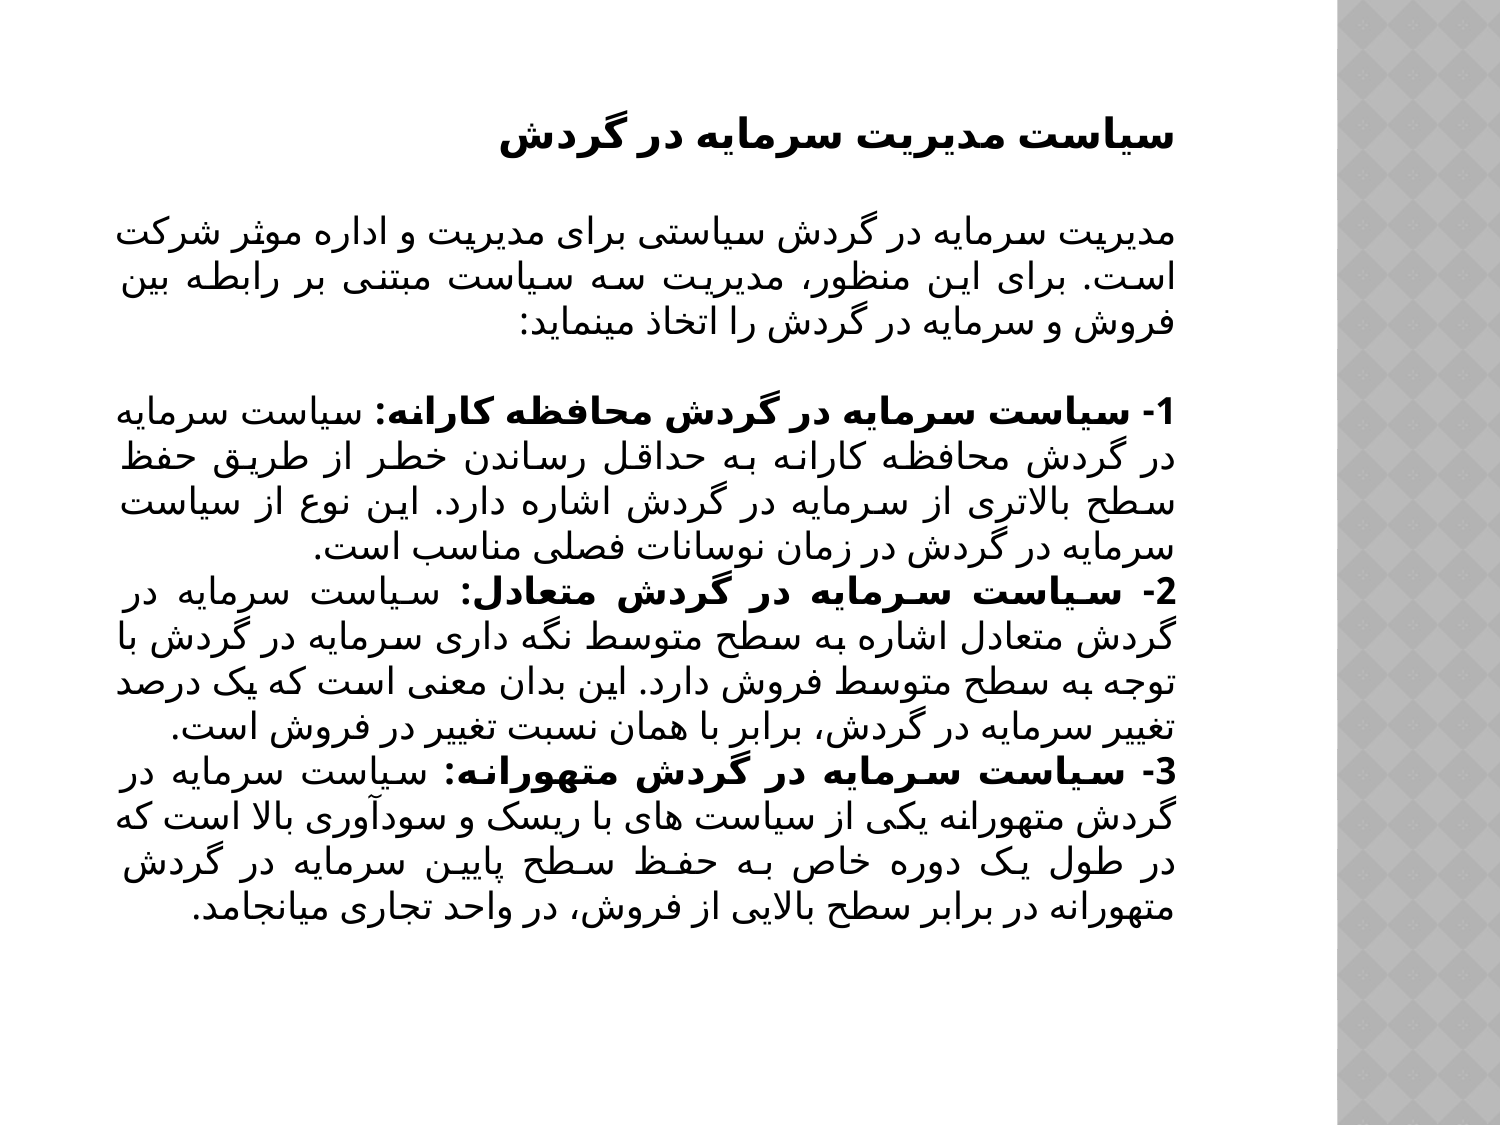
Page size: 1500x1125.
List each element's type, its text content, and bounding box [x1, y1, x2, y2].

text_box سیاست مدیریت سرمایه در گردش مدیریت سرمایه در گردش سیاستی برای مدیریت و اداره موثر شرکت است. برای این منظور، مدیریت سه سیاست مبتنی بر رابطه بین فروش و سرمایه در گردش را اتخاذ می­نماید: 1- سیاست سرمایه در گردش محافظه کارانه: سیاست سرمایه در گردش محافظه کارانه به حداقل رساندن خطر از طریق حفظ سطح بالاتری از سرمایه در گردش اشاره دارد. این نوع از سیاست سرمایه در گردش در زمان نوسانات فصلی مناسب است. 2- ​​سیاست سرمایه در گردش متعادل: سیاست سرمایه در گردش متعادل اشاره به سطح متوسط ​​نگه داری سرمایه در گردش با توجه به سطح متوسط فروش دارد. این بدان معنی است که یک درصد تغییر سرمایه در گردش، برابر با همان نسبت تغییر در فروش است. 3- سیاست سرمایه در گردش متهورانه: سیاست سرمایه در گردش متهورانه یکی از سیاست های با ریسک و سودآوری بالا است که در طول یک دوره خاص به حفظ سطح پایین سرمایه در گردش متهورانه در برابر سطح بالایی از فروش، در واحد تجاری می­انجامد. [99, 99, 1192, 935]
